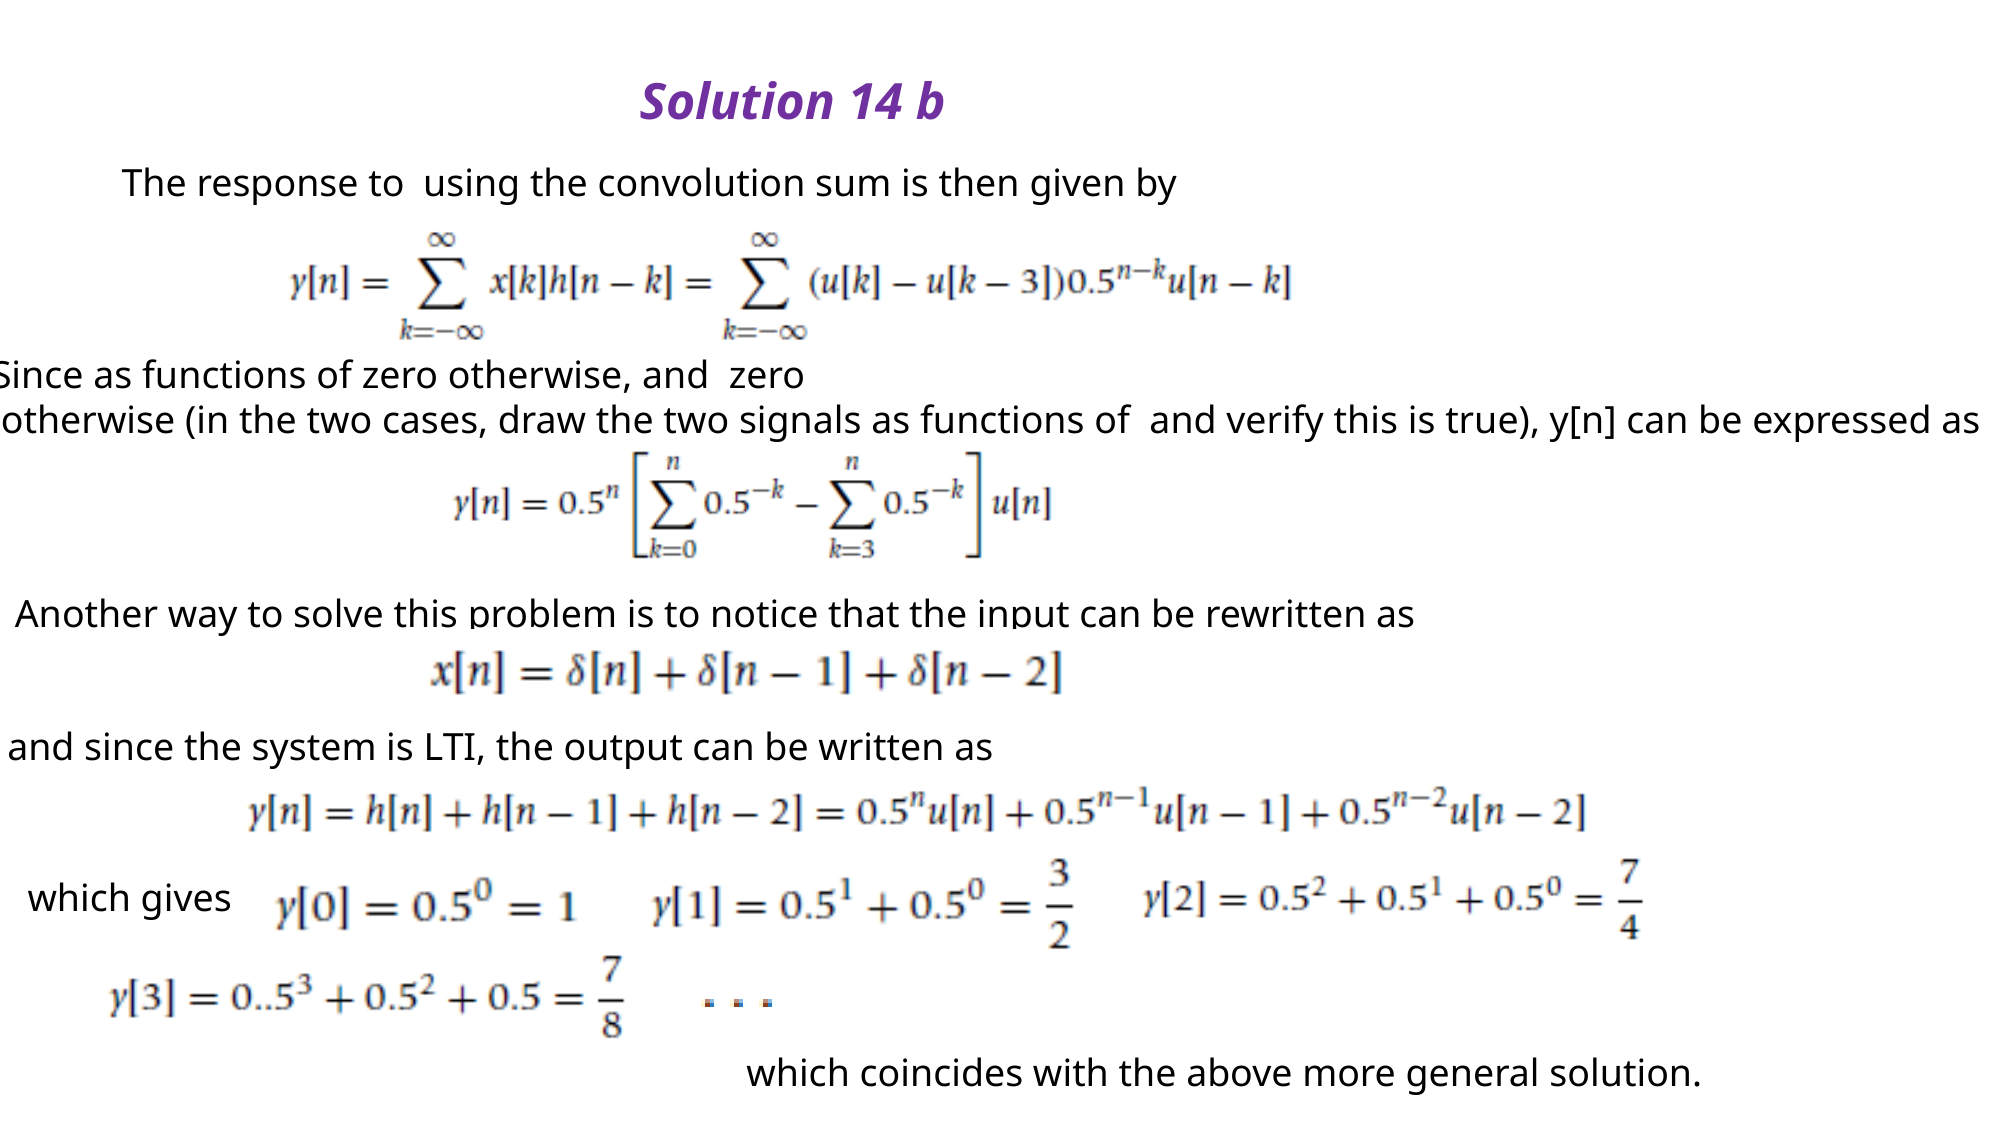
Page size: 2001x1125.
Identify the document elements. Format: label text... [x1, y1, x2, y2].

text_box Another way to solve this problem is to notice that the input can be rewritten as [0, 582, 1904, 642]
picture [412, 629, 1088, 715]
picture [283, 224, 1303, 347]
text_box which coincides with the above more general solution. [731, 1041, 1719, 1101]
picture [79, 867, 632, 1046]
picture [1136, 855, 1648, 947]
text_box which gives [12, 866, 247, 927]
picture [652, 974, 793, 1024]
picture [449, 446, 1067, 576]
text_box and since the system is LTI, the output can be written as [0, 715, 1010, 775]
picture [240, 775, 1614, 968]
text_box Solution 14 b [624, 57, 961, 137]
